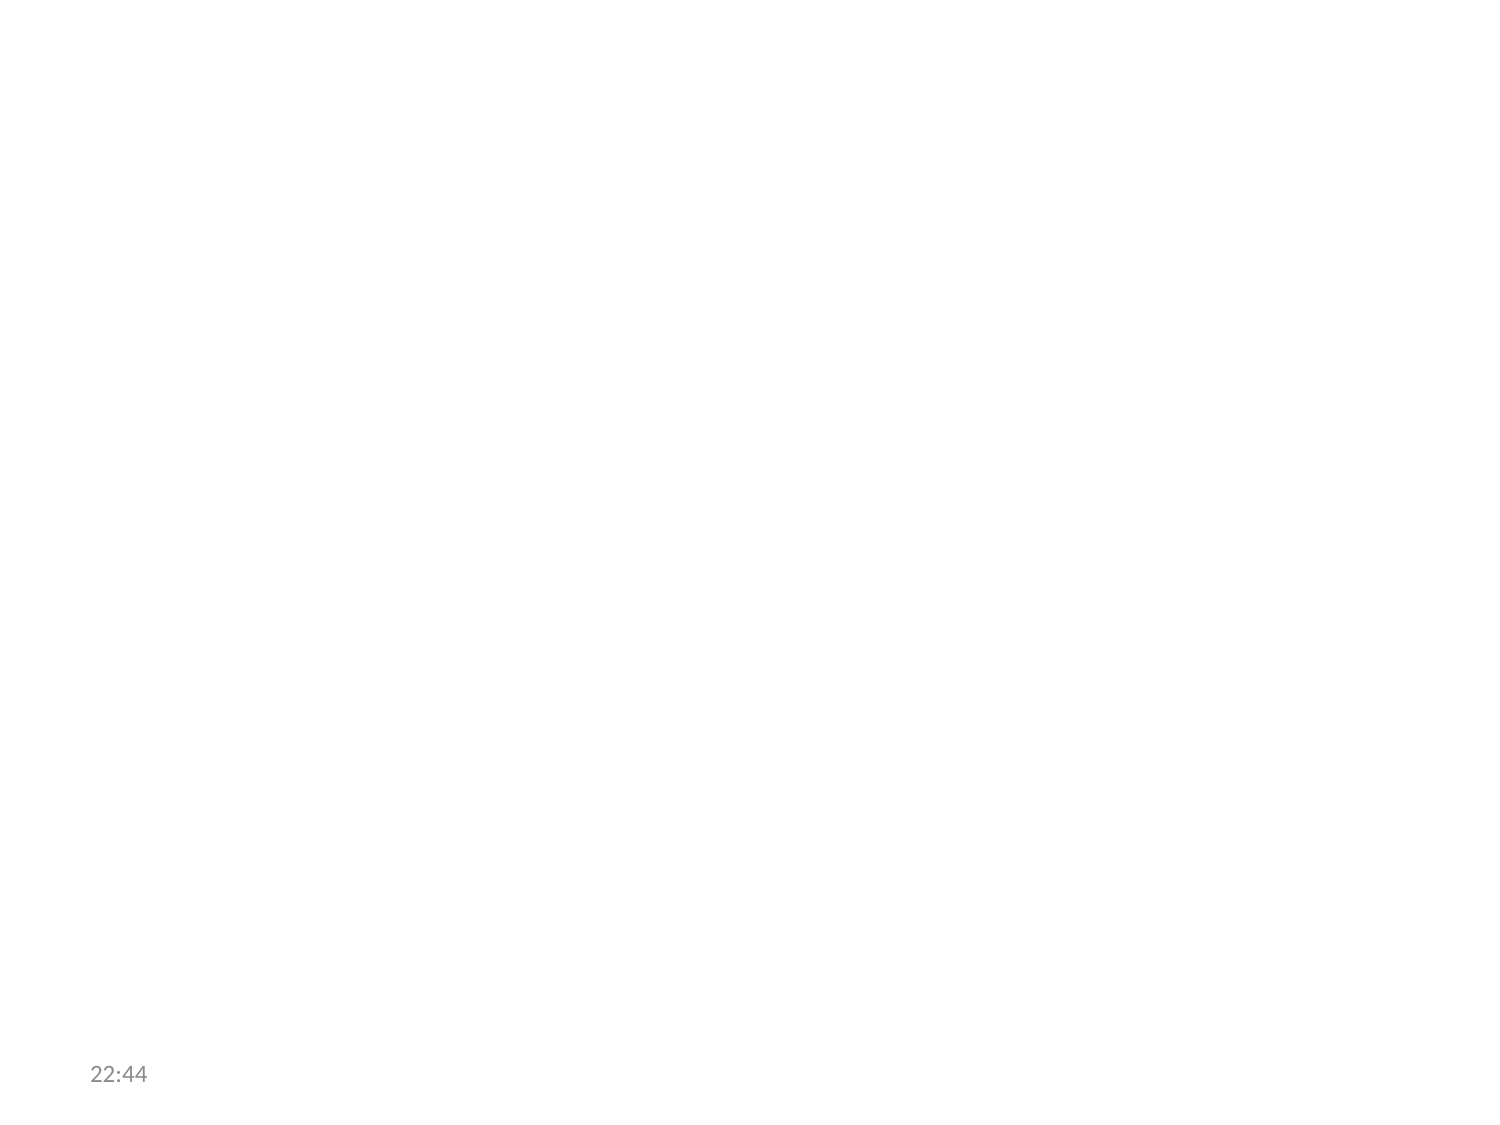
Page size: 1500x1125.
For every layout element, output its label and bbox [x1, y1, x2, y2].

slide_number [75, 1042, 425, 1103]
